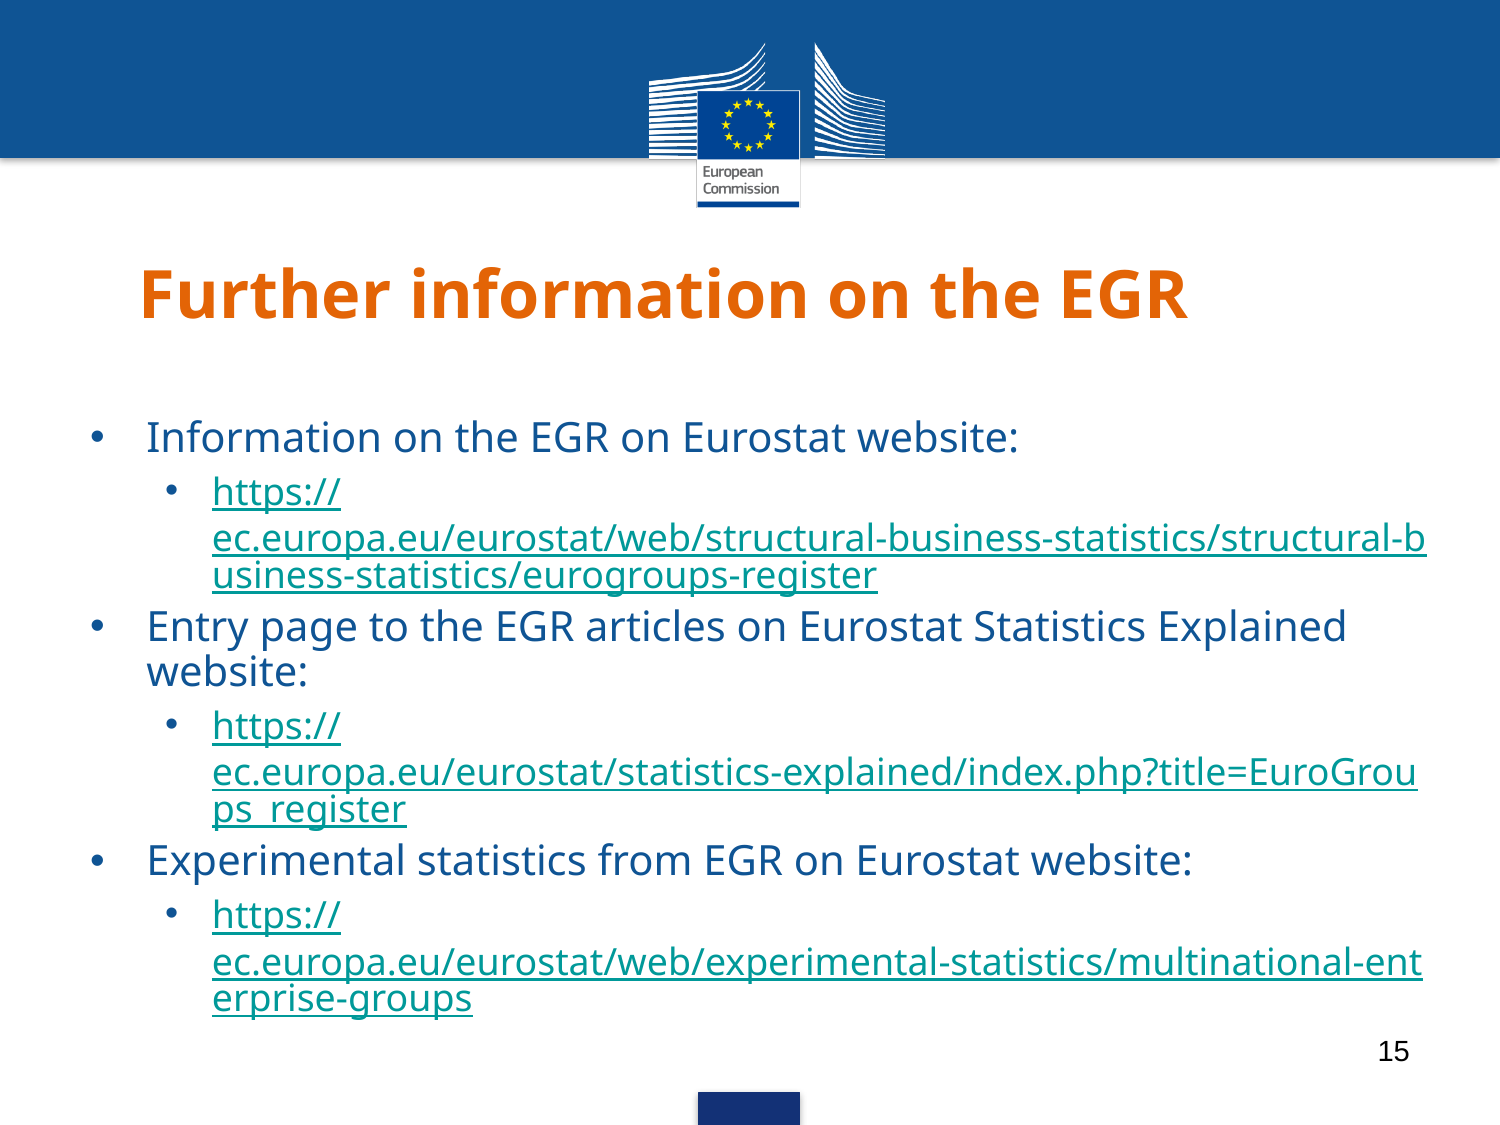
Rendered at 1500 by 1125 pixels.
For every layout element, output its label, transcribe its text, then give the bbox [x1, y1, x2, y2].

title Further information on the EGR [64, 219, 1459, 374]
list Information on the EGR on Eurostat website: https://ec.europa.eu/eurostat/web/structural-business-statistics/structural-business-statistics/eurogroups-register Entry page to the EGR articles on Eurostat Statistics Explained website: https://ec.europa.eu/eurostat/statistics-explained/index.php?title=EuroGroups_register Experimental statistics from EGR on Eurostat website: https://ec.europa.eu/eurostat/web/experimental-statistics/multinational-enterprise-groups [75, 408, 1447, 988]
picture [649, 42, 885, 208]
slide_number 15 [1074, 1024, 1425, 1103]
